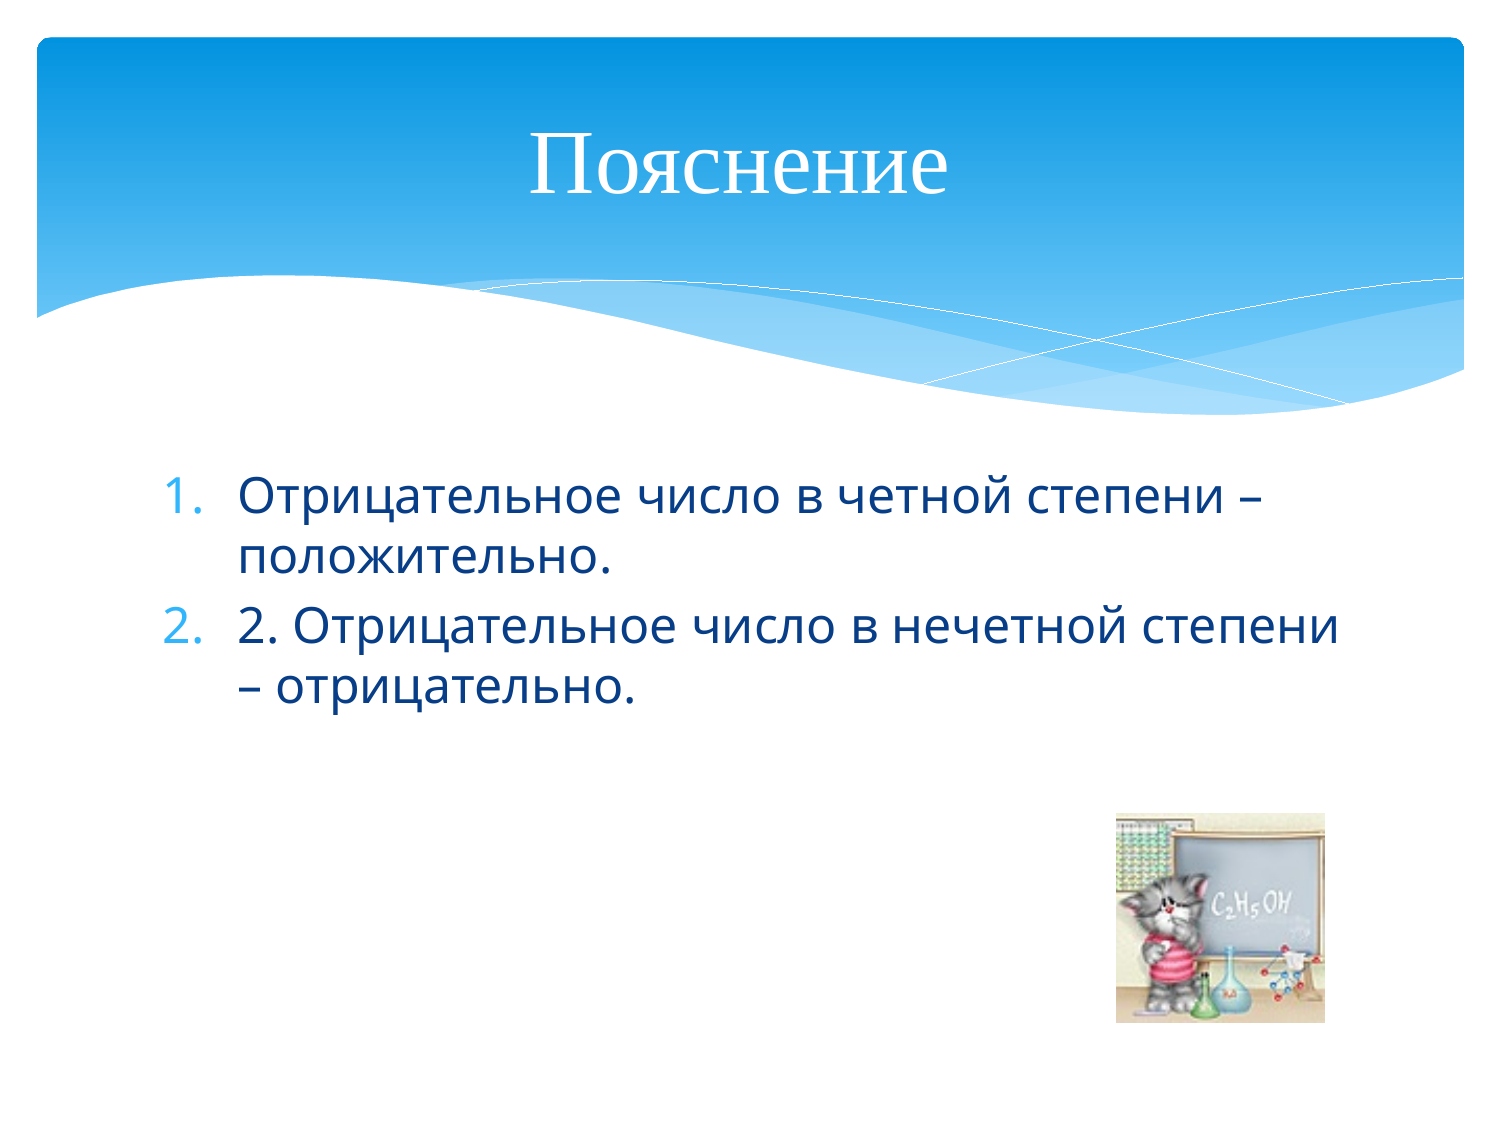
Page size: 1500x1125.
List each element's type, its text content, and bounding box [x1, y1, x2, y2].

picture [1115, 813, 1325, 1023]
list Отрицательное число в четной степени – положительно. 2. Отрицательное число в нечетной степени – отрицательно. [147, 456, 1363, 1023]
title Пояснение [64, 54, 1415, 261]
